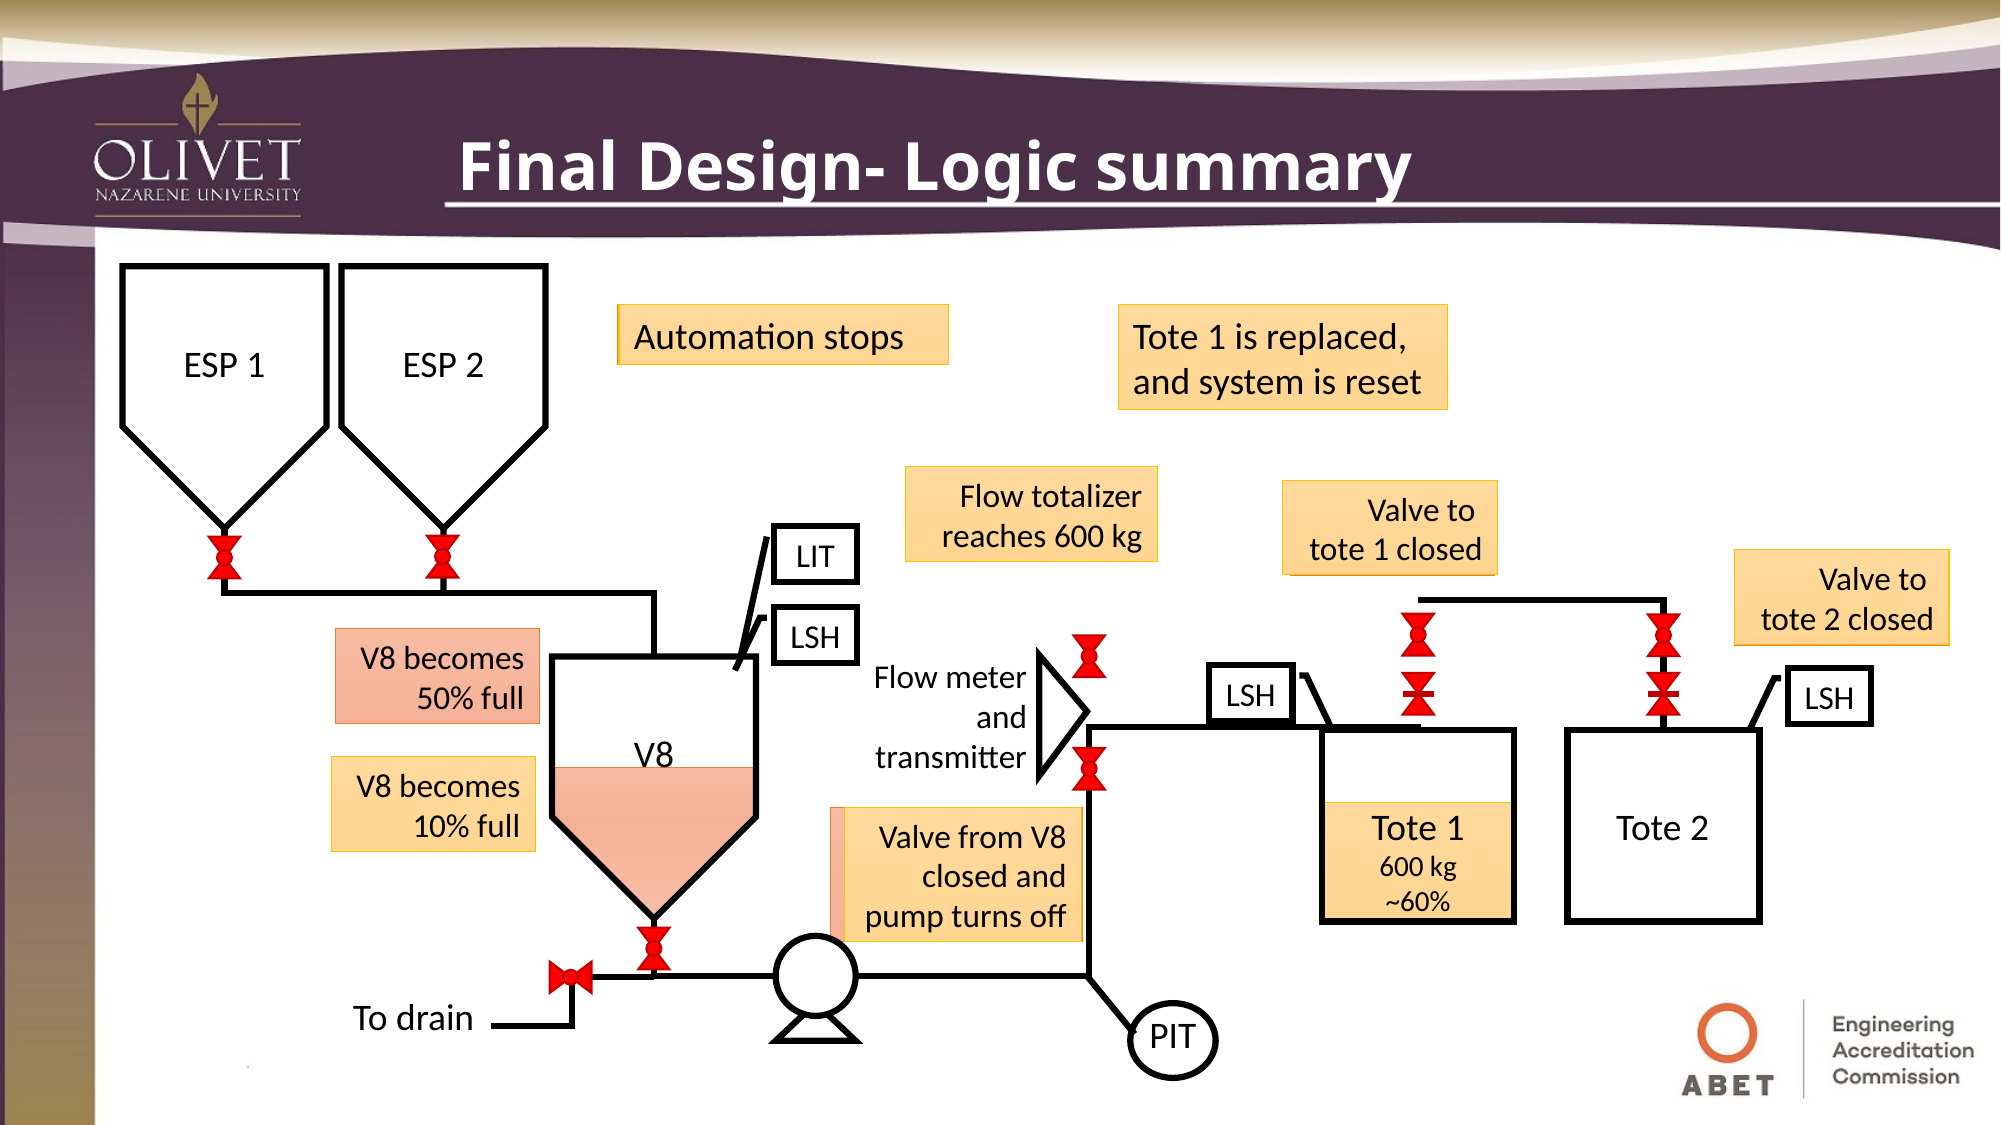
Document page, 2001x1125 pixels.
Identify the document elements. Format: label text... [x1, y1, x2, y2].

text_box Valve to tote 2 closed [1872, 549, 1950, 645]
picture [0, 0, 2001, 1125]
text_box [122, 266, 1872, 1078]
title Final Design- Logic summary [442, 59, 1863, 266]
